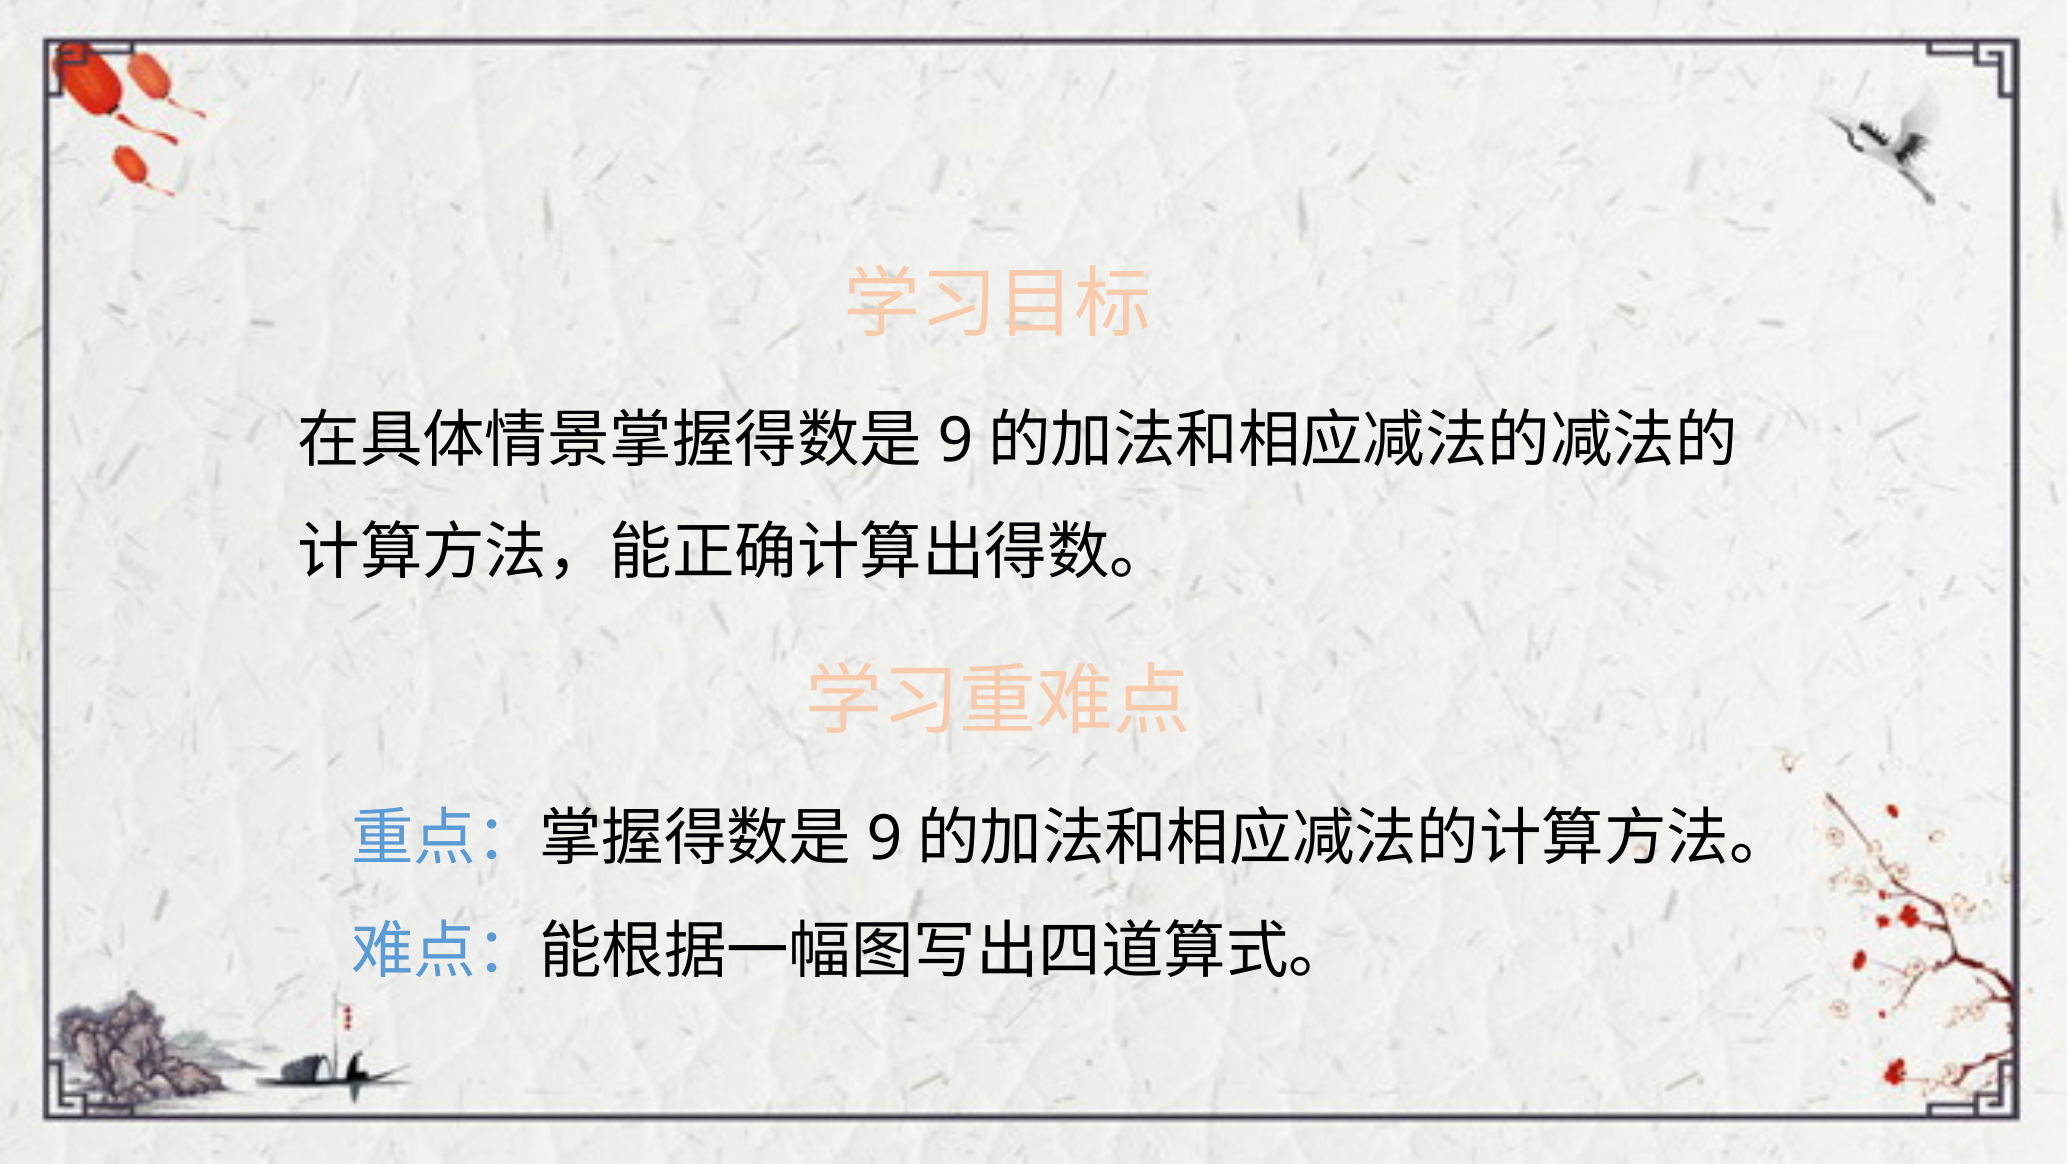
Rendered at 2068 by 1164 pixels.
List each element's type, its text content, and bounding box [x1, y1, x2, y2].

text_box 学习目标 [576, 245, 1419, 354]
text_box 在具体情景掌握得数是9的加法和相应减法的减法的计算方法，能正确计算出得数。 [282, 353, 1798, 594]
text_box 学习重难点 [672, 642, 1324, 751]
text_box 重点：掌握得数是9的加法和相应减法的计算方法。 难点：能根据一幅图写出四道算式。 [336, 751, 1749, 993]
picture [0, 0, 2068, 1164]
